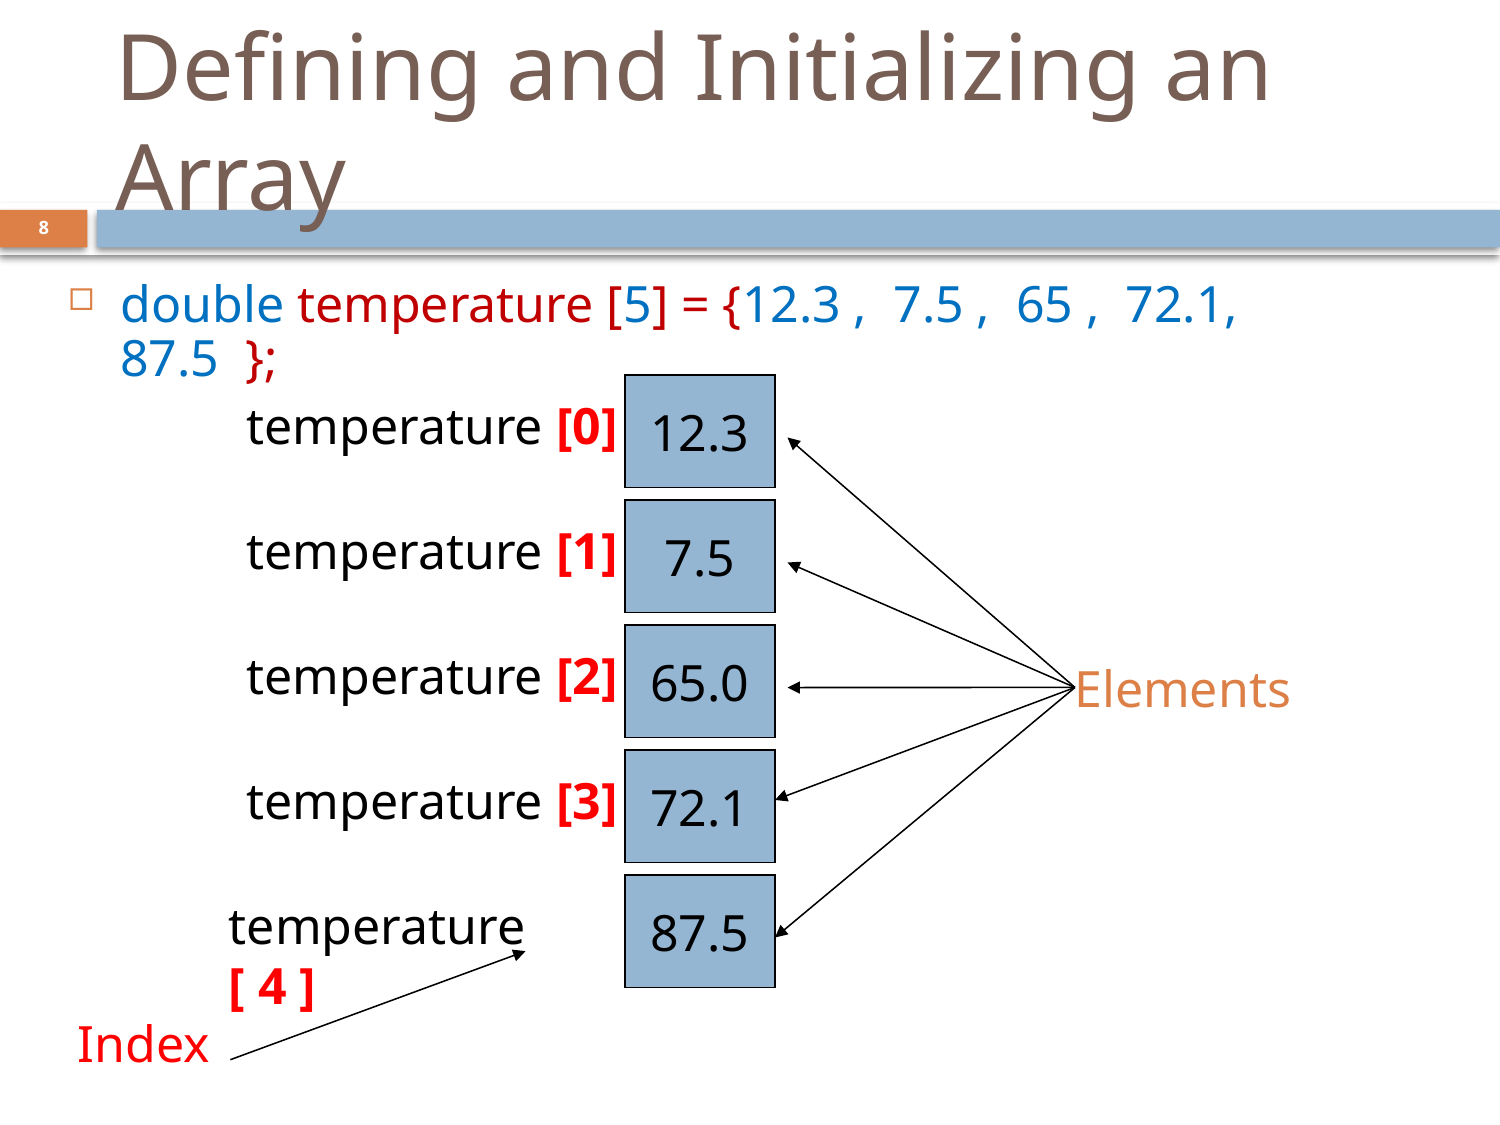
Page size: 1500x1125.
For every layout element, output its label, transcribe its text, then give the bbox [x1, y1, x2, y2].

text_box [775, 693, 1059, 802]
text_box [787, 437, 1059, 674]
text_box [787, 681, 1059, 694]
slide_number 8 [0, 208, 88, 249]
text_box 72.1 [624, 750, 775, 863]
text_box Elements [1059, 649, 1307, 725]
text_box 65.0 [624, 624, 775, 738]
text_box double temperature [5] = {12.3 , 7.5 , 65 , 72.1, 87.5 }; [53, 271, 1342, 375]
text_box [787, 561, 1059, 681]
text_box [230, 949, 526, 1060]
text_box 7.5 [624, 500, 775, 613]
text_box temperature [1] [231, 512, 633, 588]
text_box temperature [ 4 ] [214, 887, 602, 1023]
text_box temperature [0] [231, 387, 633, 463]
text_box [775, 700, 1059, 938]
text_box Index [63, 1005, 226, 1081]
text_box 87.5 [624, 875, 775, 988]
text_box 12.3 [624, 375, 775, 488]
text_box temperature [2] [231, 637, 633, 713]
title Defining and Initializing an Array [100, 37, 1439, 201]
text_box temperature [3] [231, 762, 633, 838]
